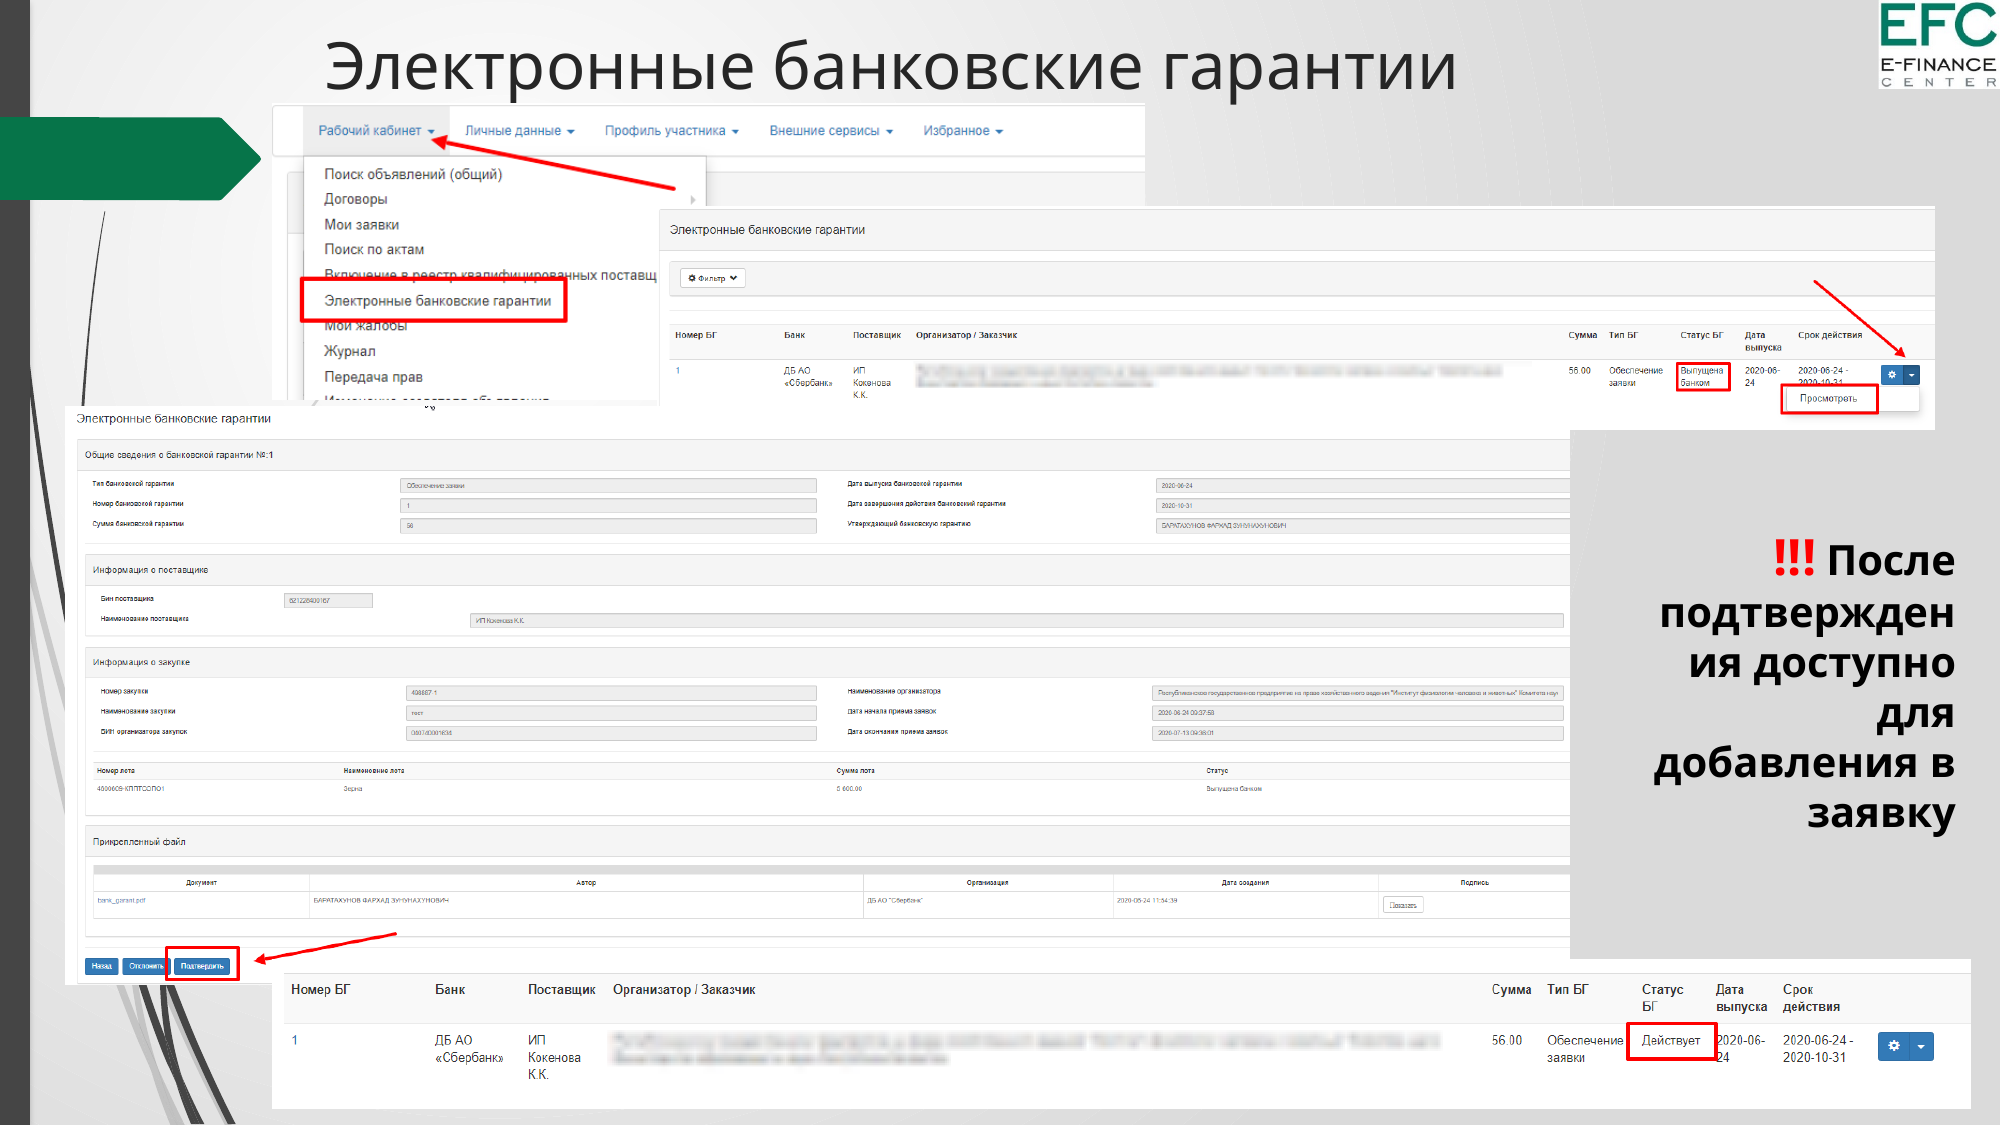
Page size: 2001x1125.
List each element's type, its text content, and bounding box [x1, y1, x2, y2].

picture [65, 206, 1972, 1109]
text_box !!! После подтверждения доступно для добавления в заявку [1634, 518, 1971, 843]
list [272, 103, 1145, 401]
picture [1878, 0, 2001, 90]
title Электронные банковские гарантии [310, 16, 2000, 110]
